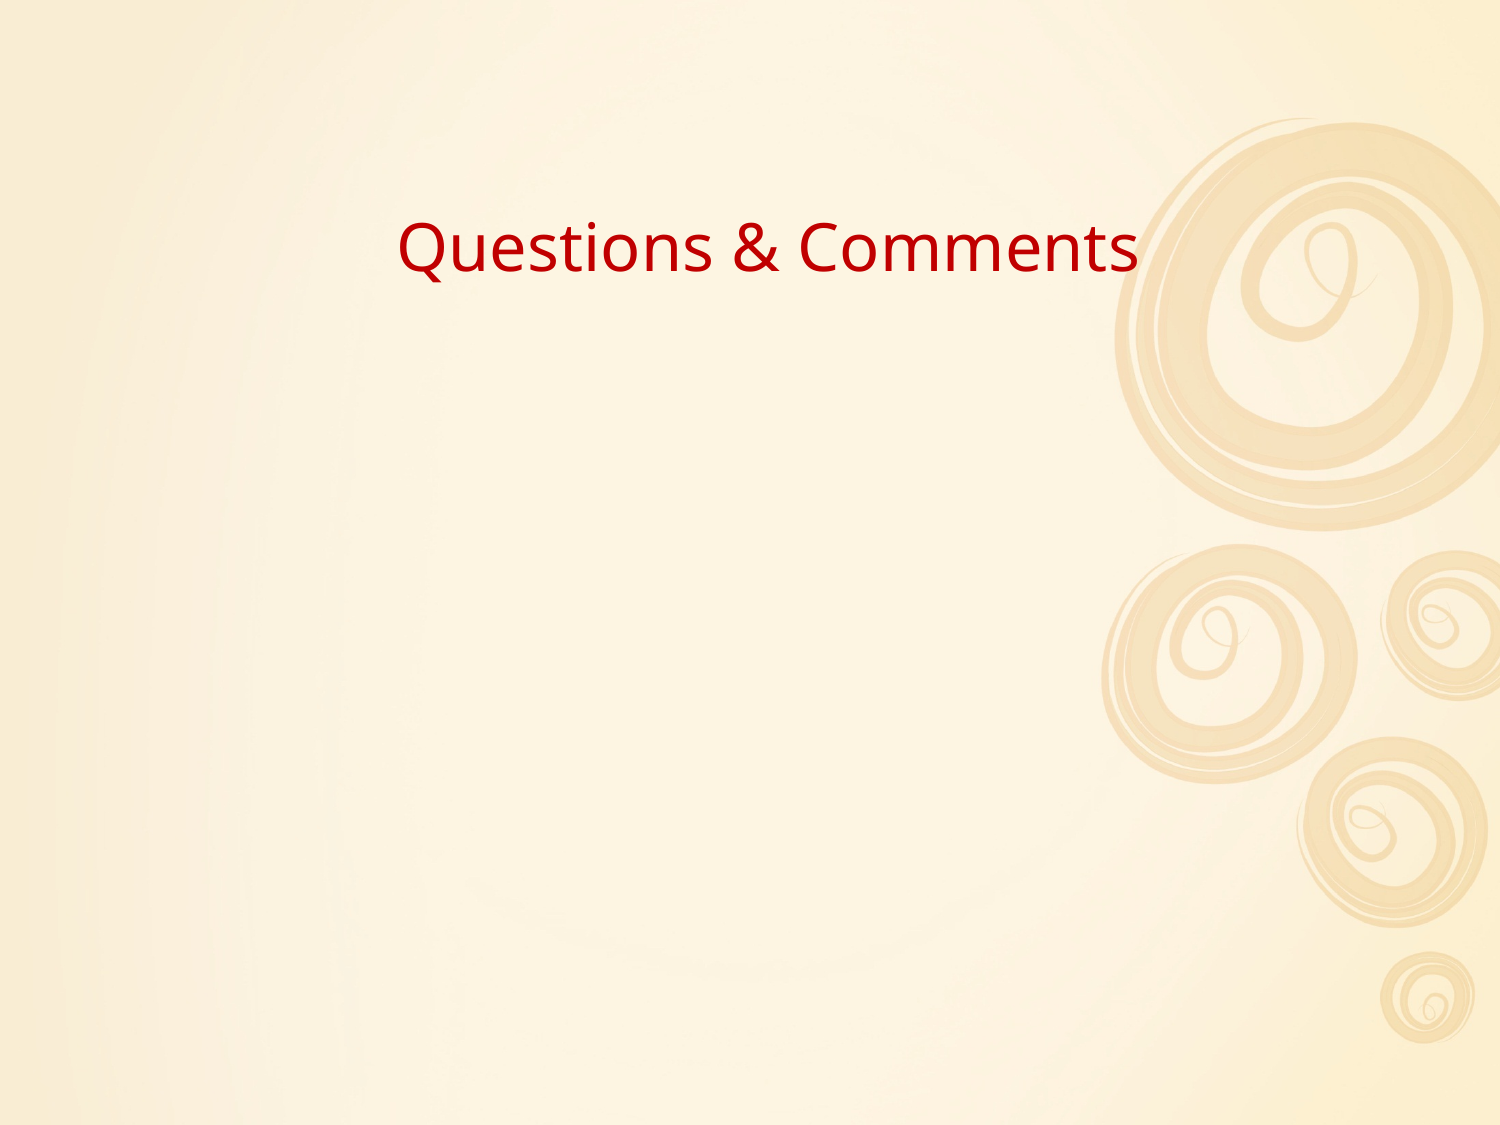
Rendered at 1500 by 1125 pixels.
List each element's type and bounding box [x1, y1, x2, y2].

picture [0, 0, 1500, 1125]
list [62, 75, 1475, 1025]
